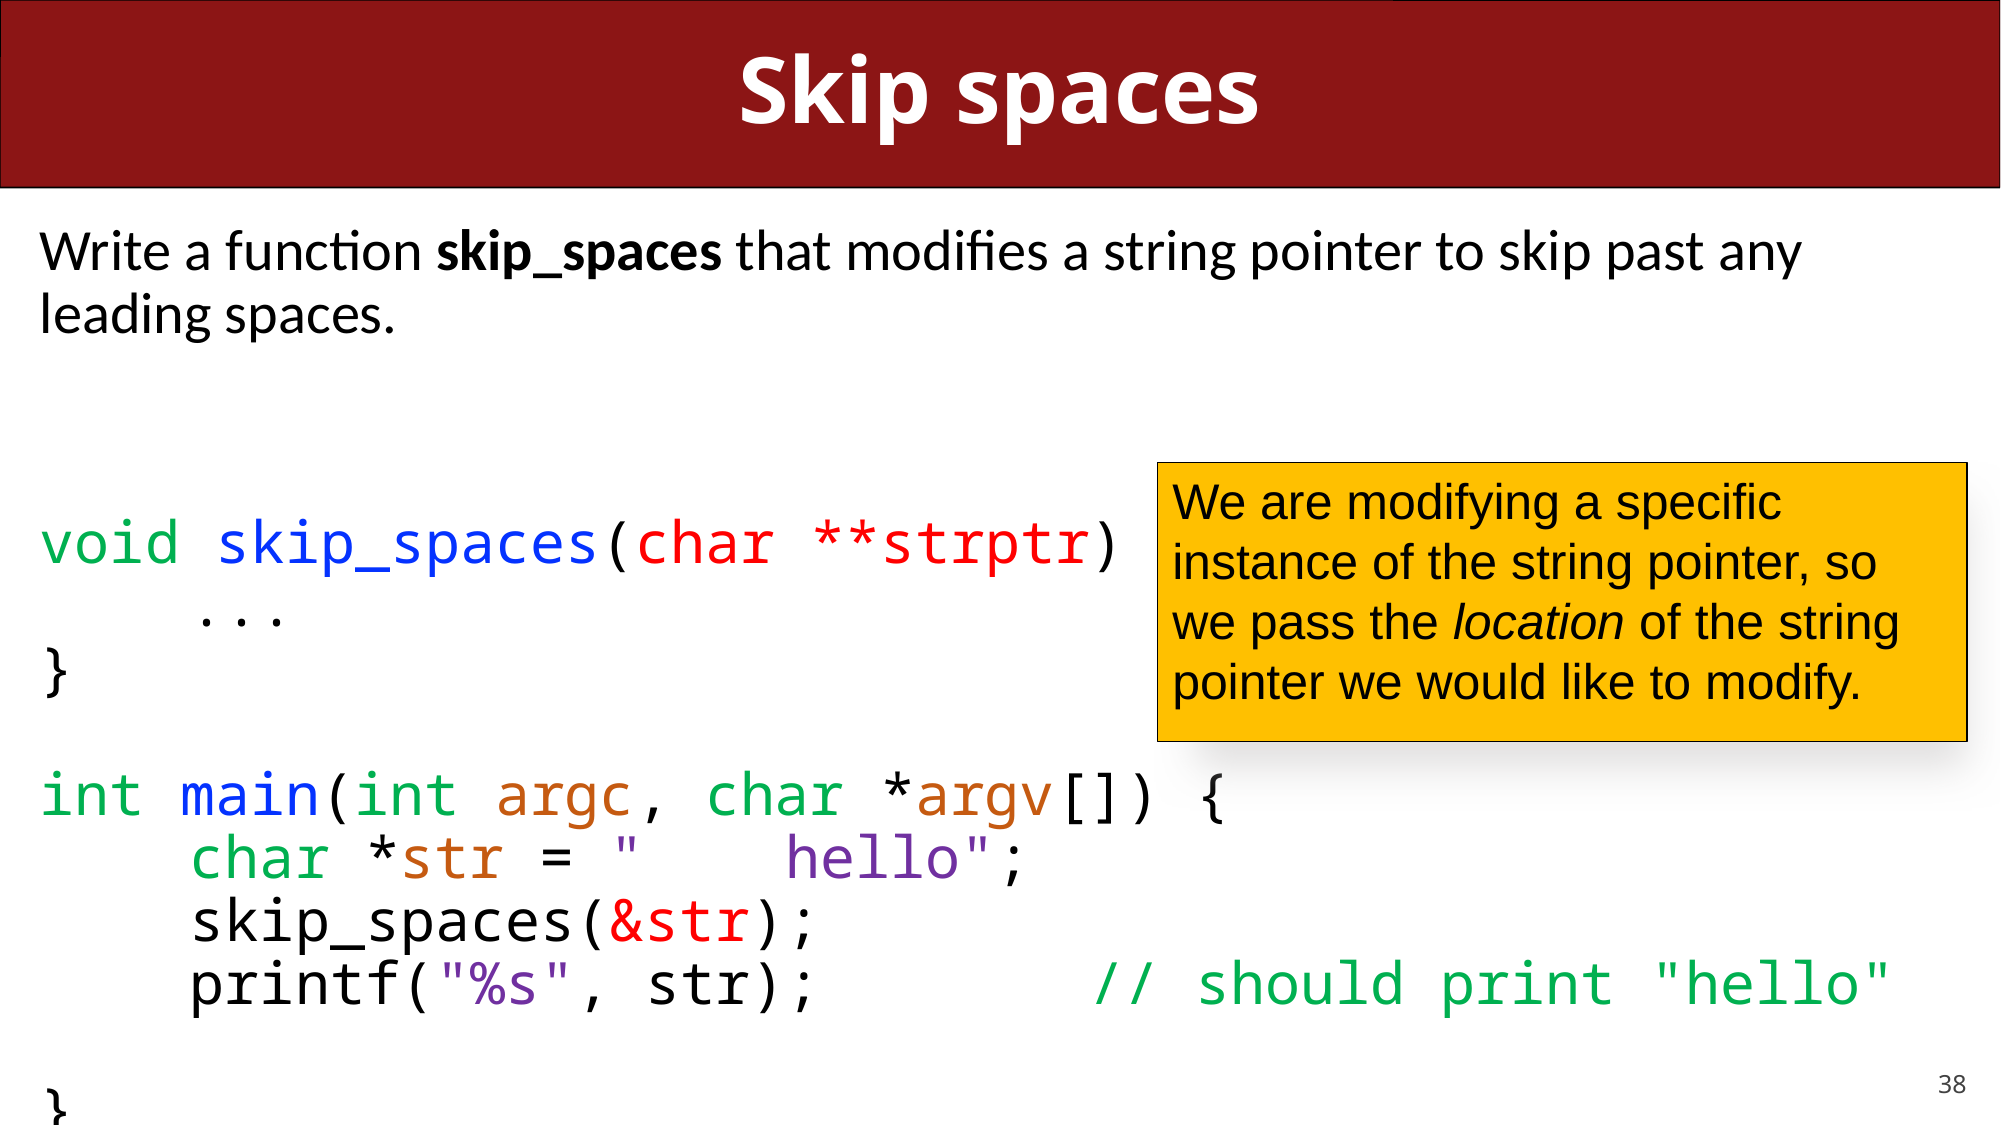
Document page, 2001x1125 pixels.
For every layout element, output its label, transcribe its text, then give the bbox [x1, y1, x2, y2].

title Skip spaces [75, 0, 1925, 188]
text_box We are modifying a specific instance of the string pointer, so we pass the location of the string pointer we would like to modify. [1157, 462, 1968, 742]
list Write a function skip_spaces that modifies a string pointer to skip past any leading spaces. void skip_spaces(char **strptr) { ... } int main(int argc, char *argv[]) { char *str = " hello"; skip_spaces(&str); printf("%s", str); // should print "hello" } [24, 212, 1963, 1100]
